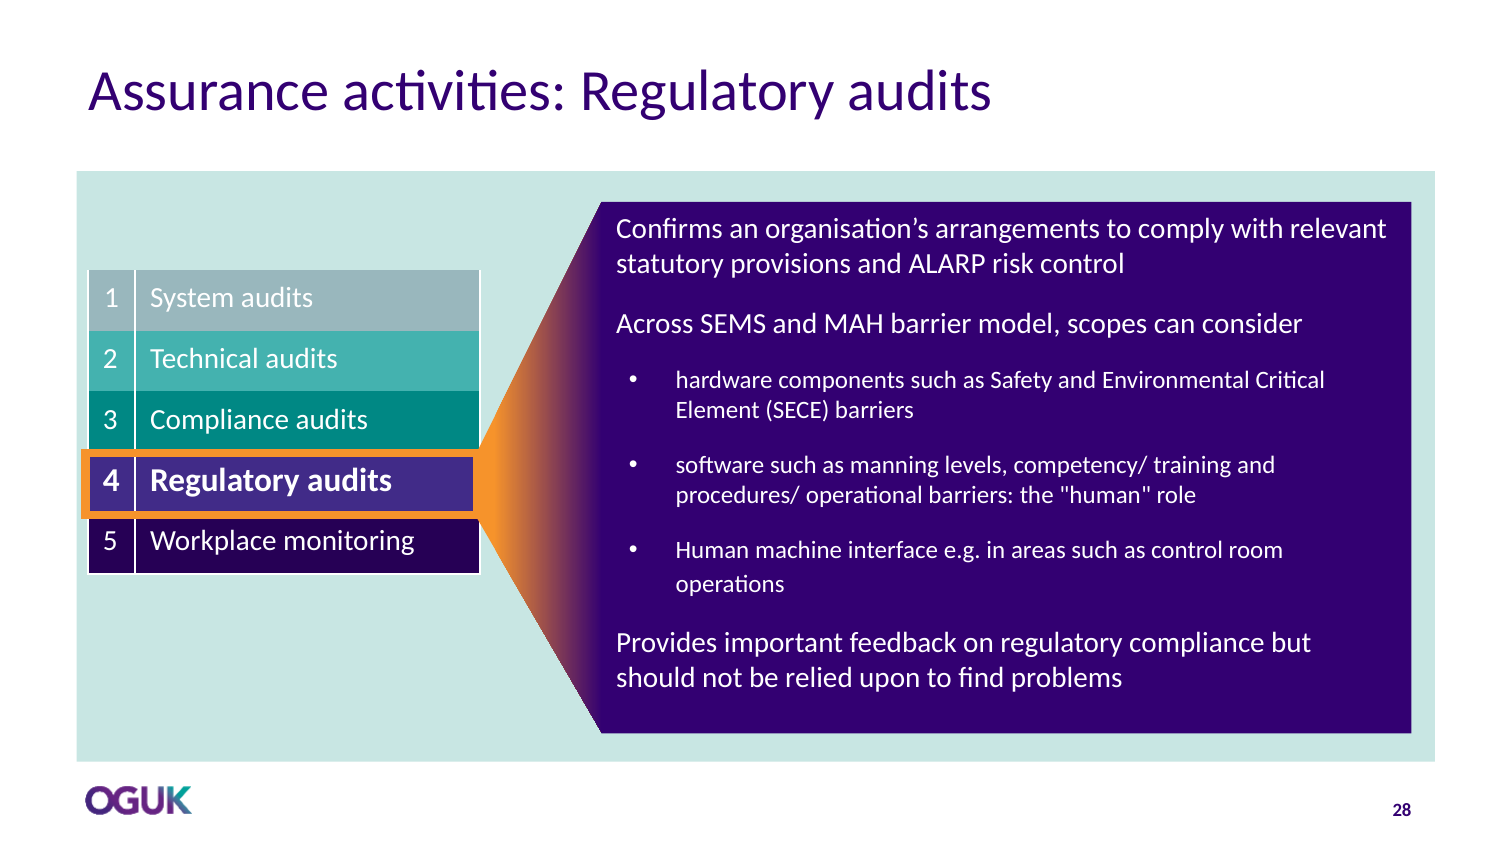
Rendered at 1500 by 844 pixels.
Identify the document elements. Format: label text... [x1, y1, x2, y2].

text_box [85, 452, 475, 516]
slide_number 28 [1352, 800, 1412, 818]
text_box Confirms an organisation’s arrangements to comply with relevant statutory provisions and ALARP risk control Across SEMS and MAH barrier model, scopes can consider hardware components such as Safety and Environmental Critical Element (SECE) barriers software such as manning levels, competency/ training and procedures/ operational barriers: the "human" role Human machine interface e.g. in areas such as control room operations Provides important feedback on regulatory compliance but should not be relied upon to find problems [604, 201, 1412, 734]
table_cell Workplace monitoring [136, 516, 479, 573]
text_box [76, 170, 1436, 763]
table_cell 2 [89, 331, 134, 391]
table_cell 5 [89, 516, 134, 573]
table_header System audits [136, 270, 479, 331]
picture [76, 778, 200, 822]
table_cell 3 [89, 391, 134, 451]
text_box [474, 201, 604, 738]
table_header 1 [89, 270, 134, 331]
title Assurance activities: Regulatory audits [88, 38, 1412, 145]
table_cell Compliance audits [136, 391, 479, 451]
table_cell Technical audits [136, 331, 479, 391]
